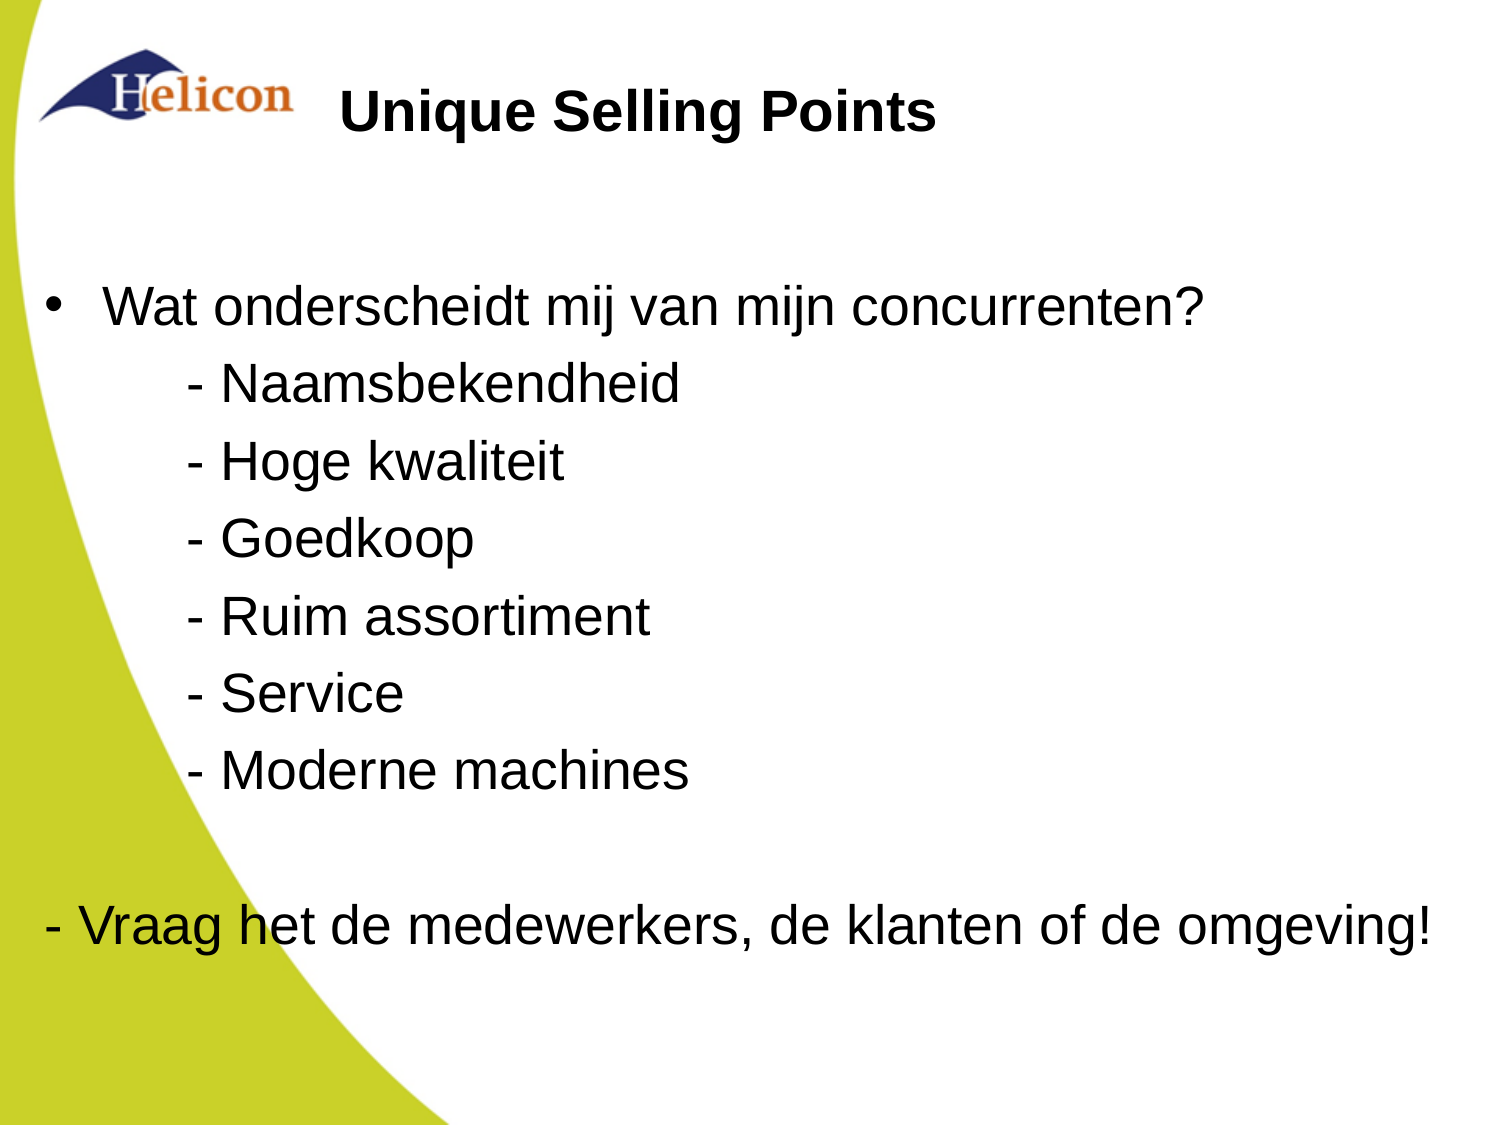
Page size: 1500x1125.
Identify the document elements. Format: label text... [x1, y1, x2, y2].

title Unique Selling Points [324, 54, 1415, 161]
list Wat onderscheidt mij van mijn concurrenten? - Naamsbekendheid - Hoge kwaliteit - Goedkoop - Ruim assortiment - Service - Moderne machines - Vraag het de medewerkers, de klanten of de omgeving! [29, 262, 1471, 1005]
picture [0, 0, 1500, 1125]
